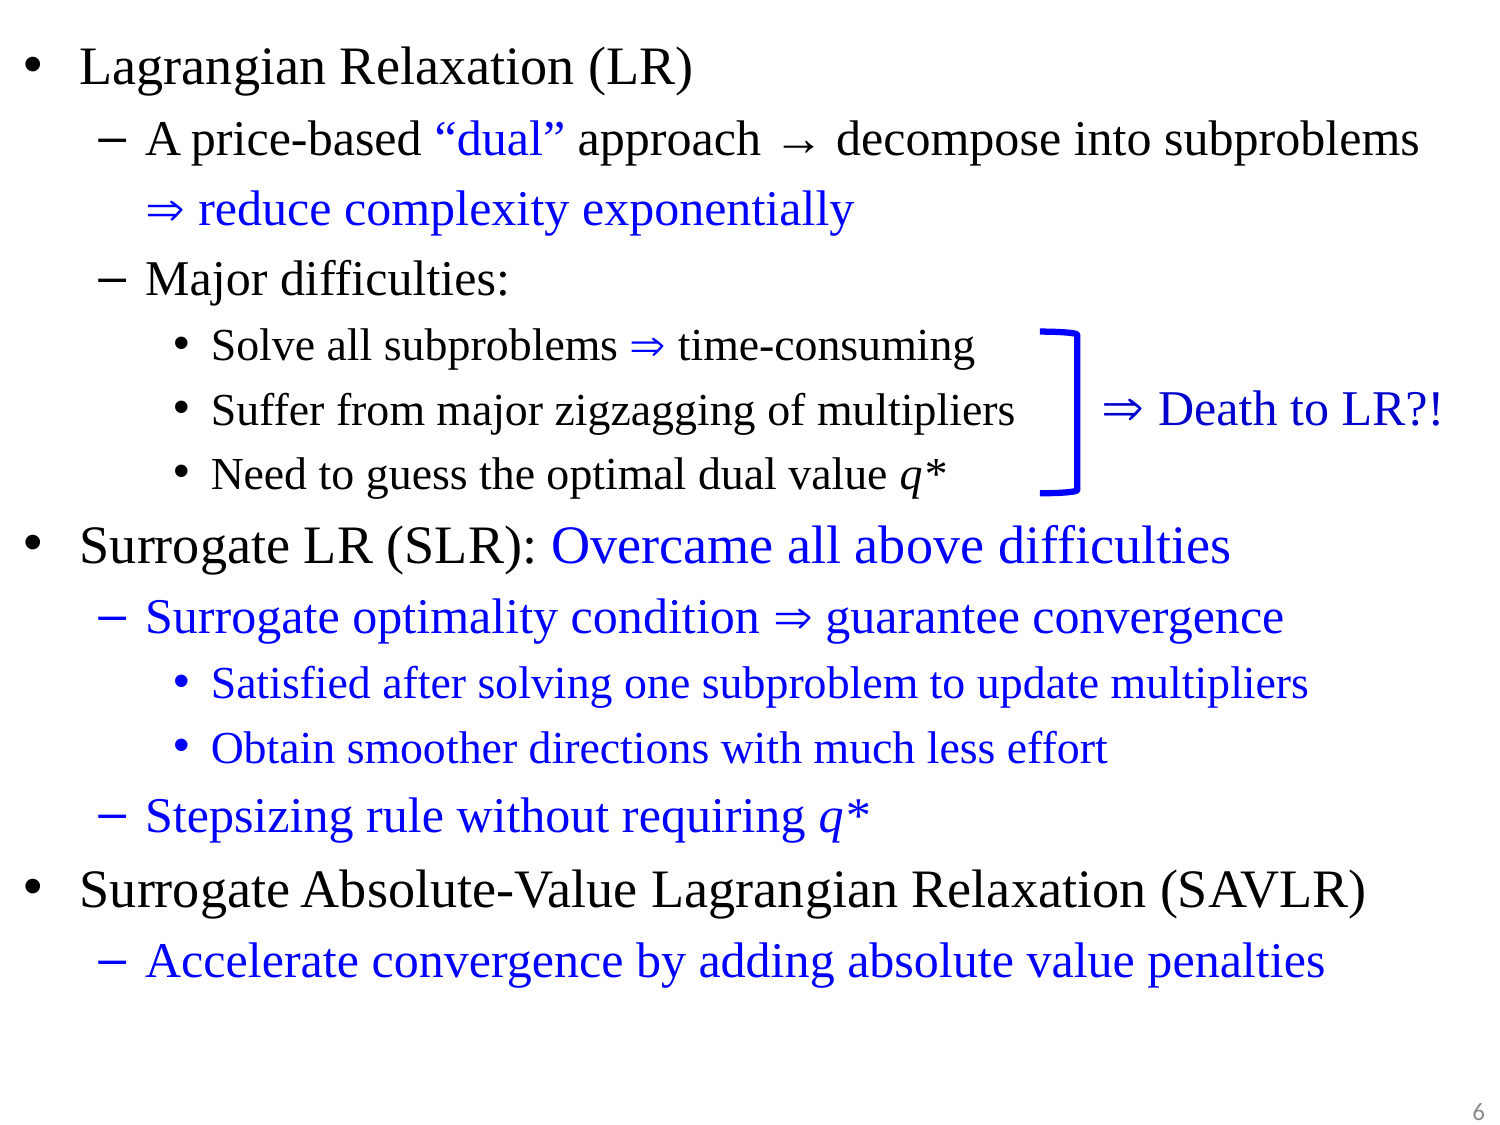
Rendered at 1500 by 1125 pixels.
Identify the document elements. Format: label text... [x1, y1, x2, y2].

list Lagrangian Relaxation (LR) A price-based “dual” approach → decompose into subproblems  reduce complexity exponentially Major difficulties: Solve all subproblems  time-consuming Suffer from major zigzagging of multipliers Need to guess the optimal dual value q* Surrogate LR (SLR): Overcame all above difficulties Surrogate optimality condition  guarantee convergence Satisfied after solving one subproblem to update multipliers Obtain smoother directions with much less effort Stepsizing rule without requiring q* Surrogate Absolute-Value Lagrangian Relaxation (SAVLR) Accelerate convergence by adding absolute value penalties [8, 23, 1500, 1125]
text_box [1039, 331, 1500, 494]
